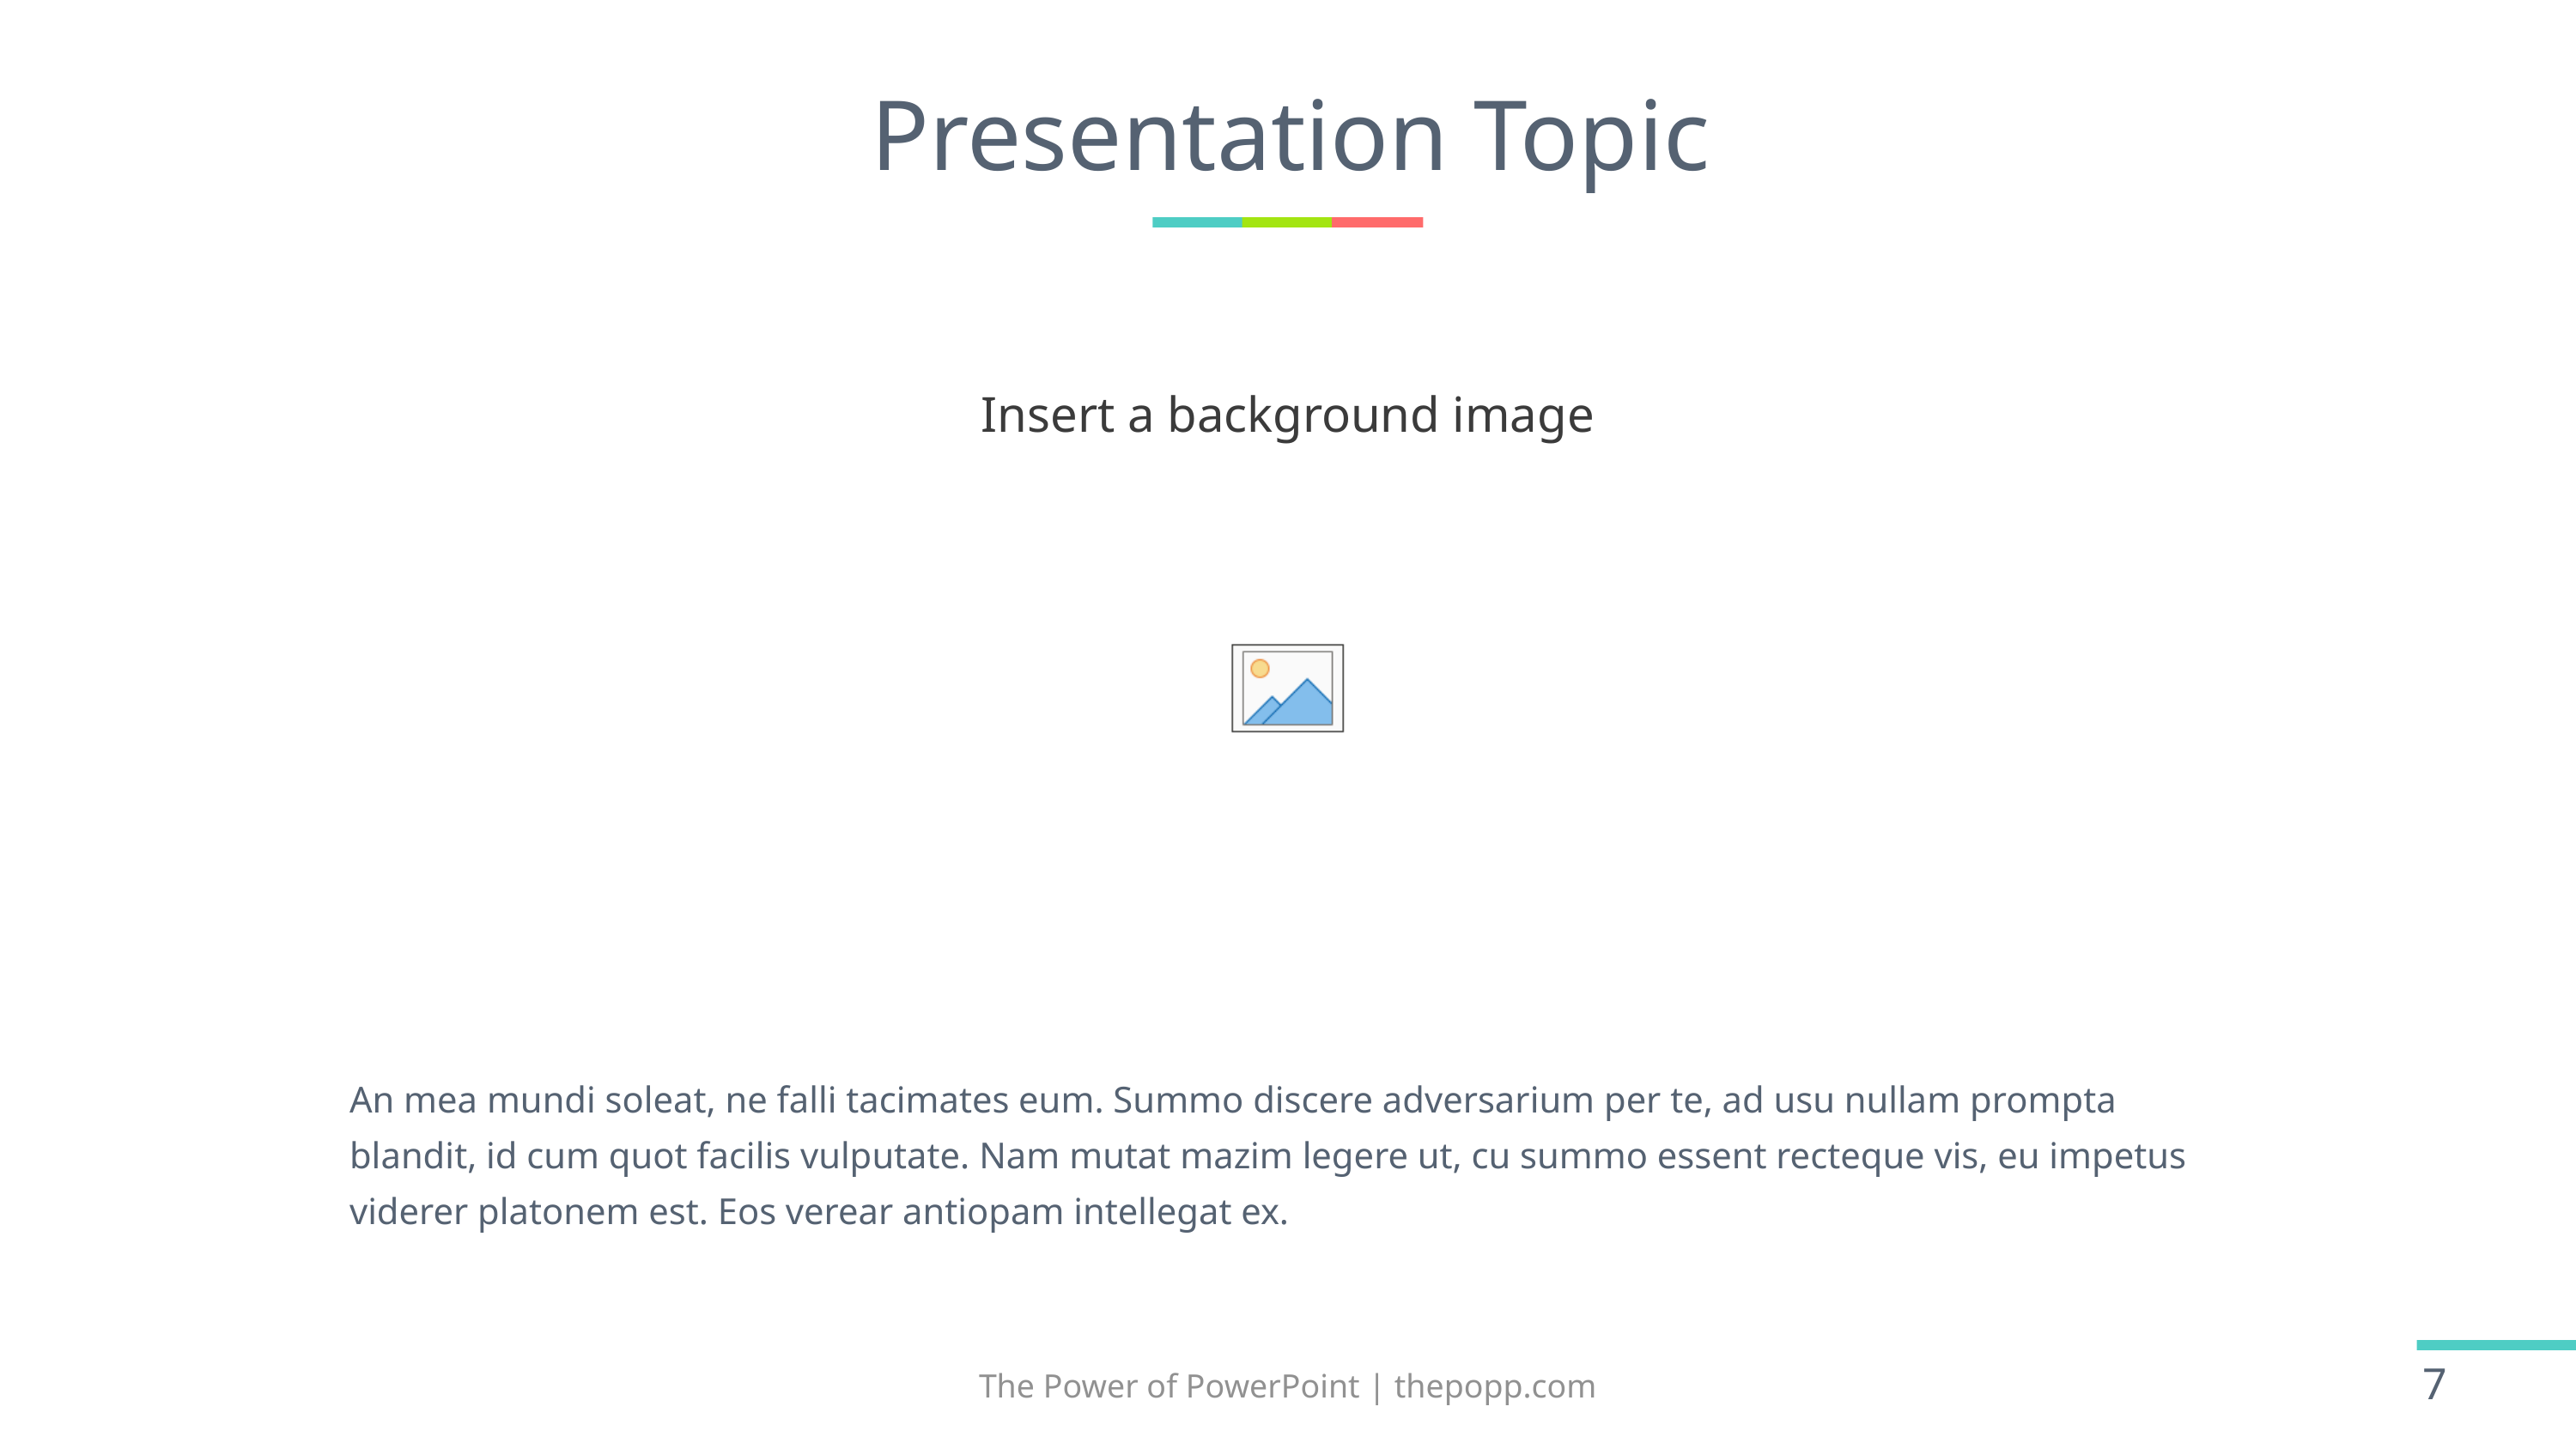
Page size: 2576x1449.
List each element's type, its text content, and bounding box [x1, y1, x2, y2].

list An mea mundi soleat, ne falli tacimates eum. Summo discere adversarium per te, ad usu nullam prompta blandit, id cum quot facilis vulputate. Nam mutat mazim legere ut, cu summo essent recteque vis, eu impetus viderer platonem est. Eos verear antiopam intellegat ex. [337, 1026, 2239, 1270]
slide_number 7 [2409, 1351, 2576, 1421]
footer The Power of PowerPoint | thepopp.com [853, 1349, 1723, 1427]
picture [0, 378, 2576, 1000]
title Presentation Topic [69, 49, 2512, 230]
